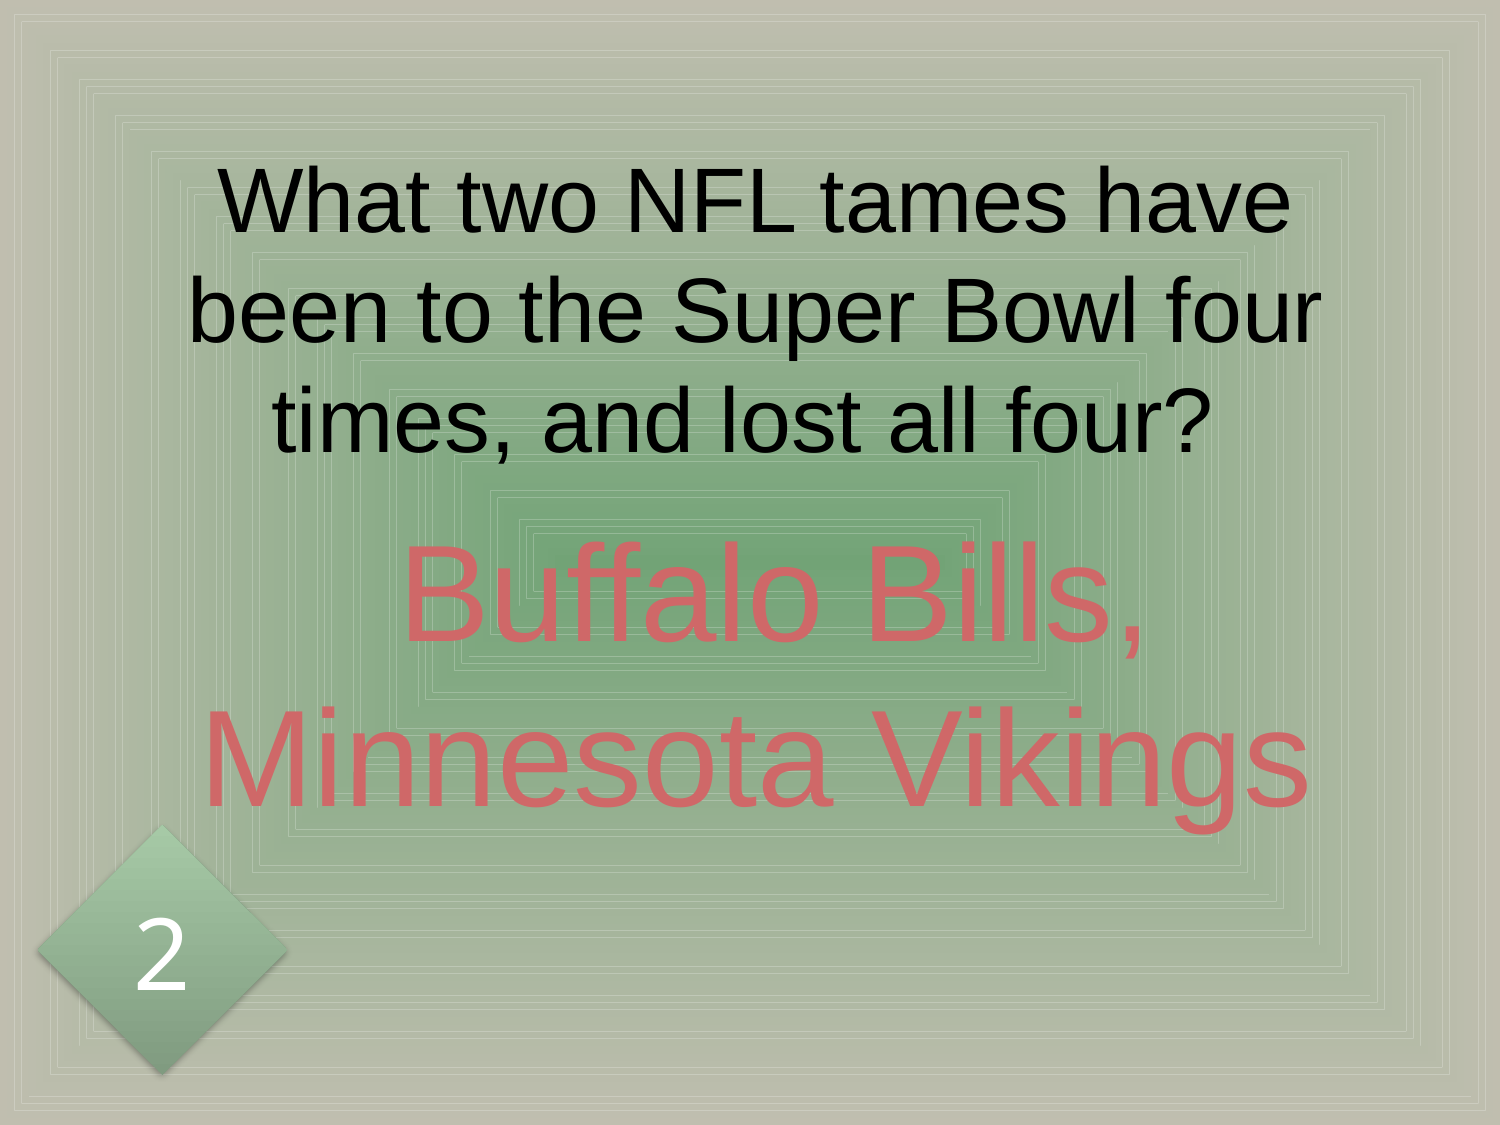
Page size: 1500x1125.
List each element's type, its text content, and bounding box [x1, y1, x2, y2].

text_box Buffalo Bills, Minnesota Vikings [112, 500, 1400, 838]
title What two NFL tames have been to the Super Bowl four times, and lost all four? [112, 137, 1401, 476]
text_box 2 [37, 838, 288, 1075]
